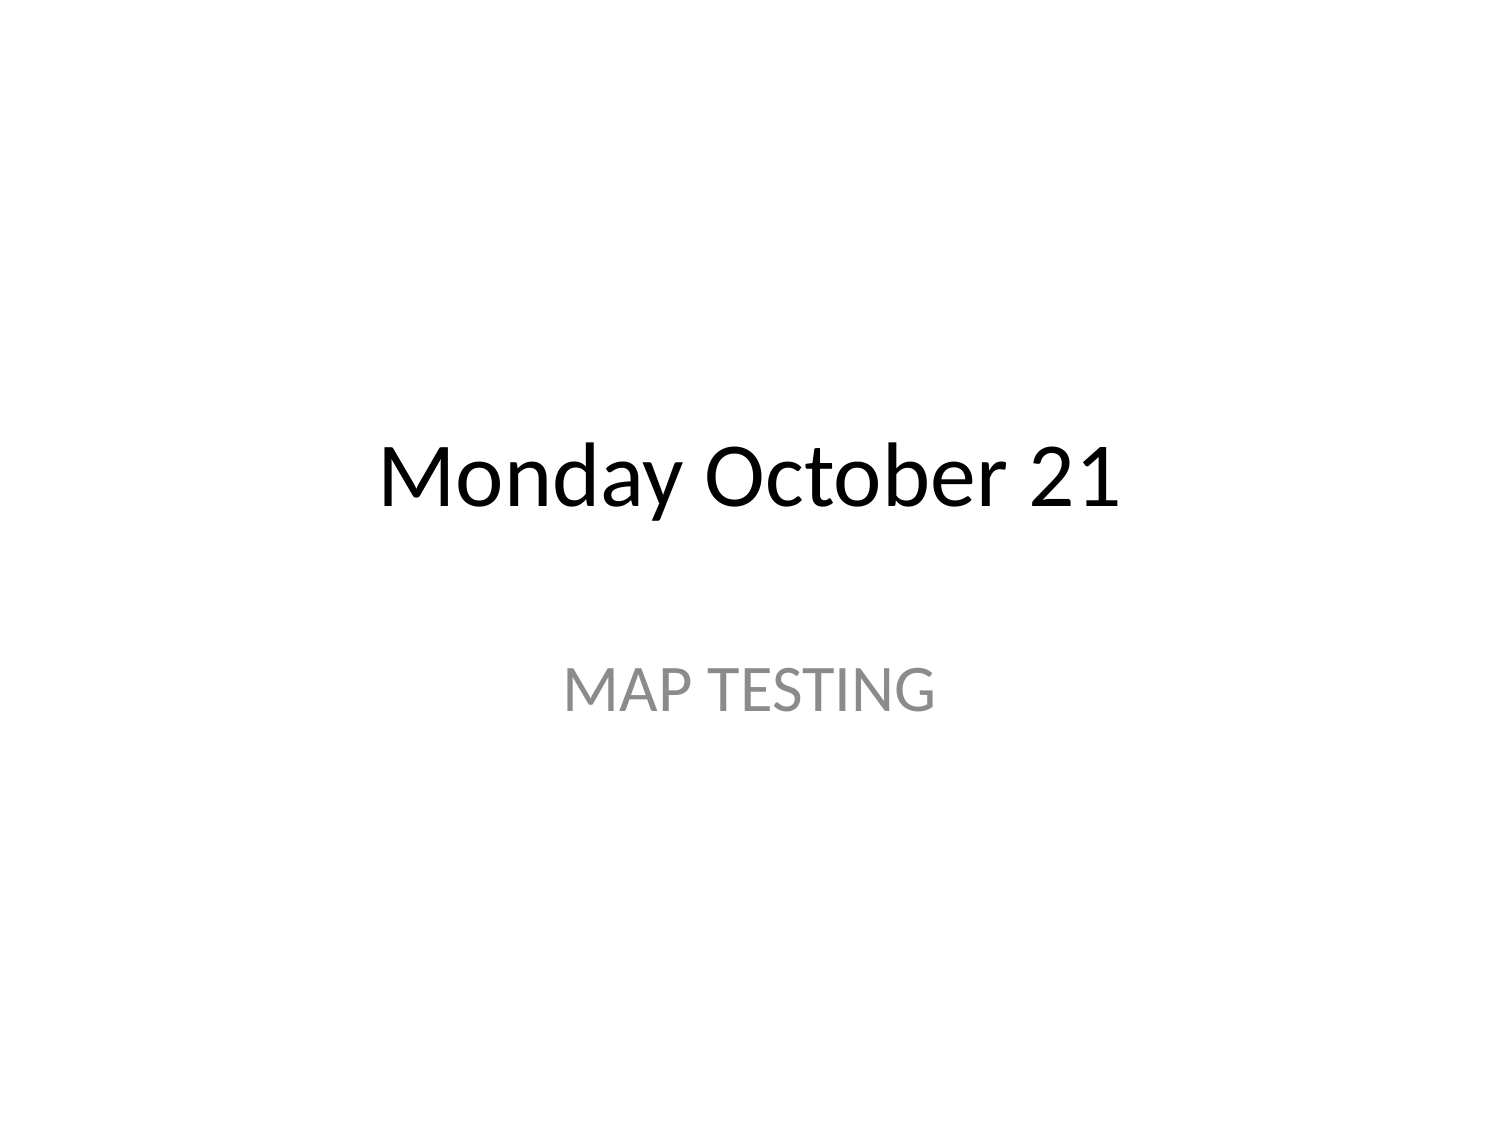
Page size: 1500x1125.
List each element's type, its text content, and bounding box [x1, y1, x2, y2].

title Monday October 21 [112, 349, 1388, 591]
subtitle MAP TESTING [225, 637, 1275, 925]
